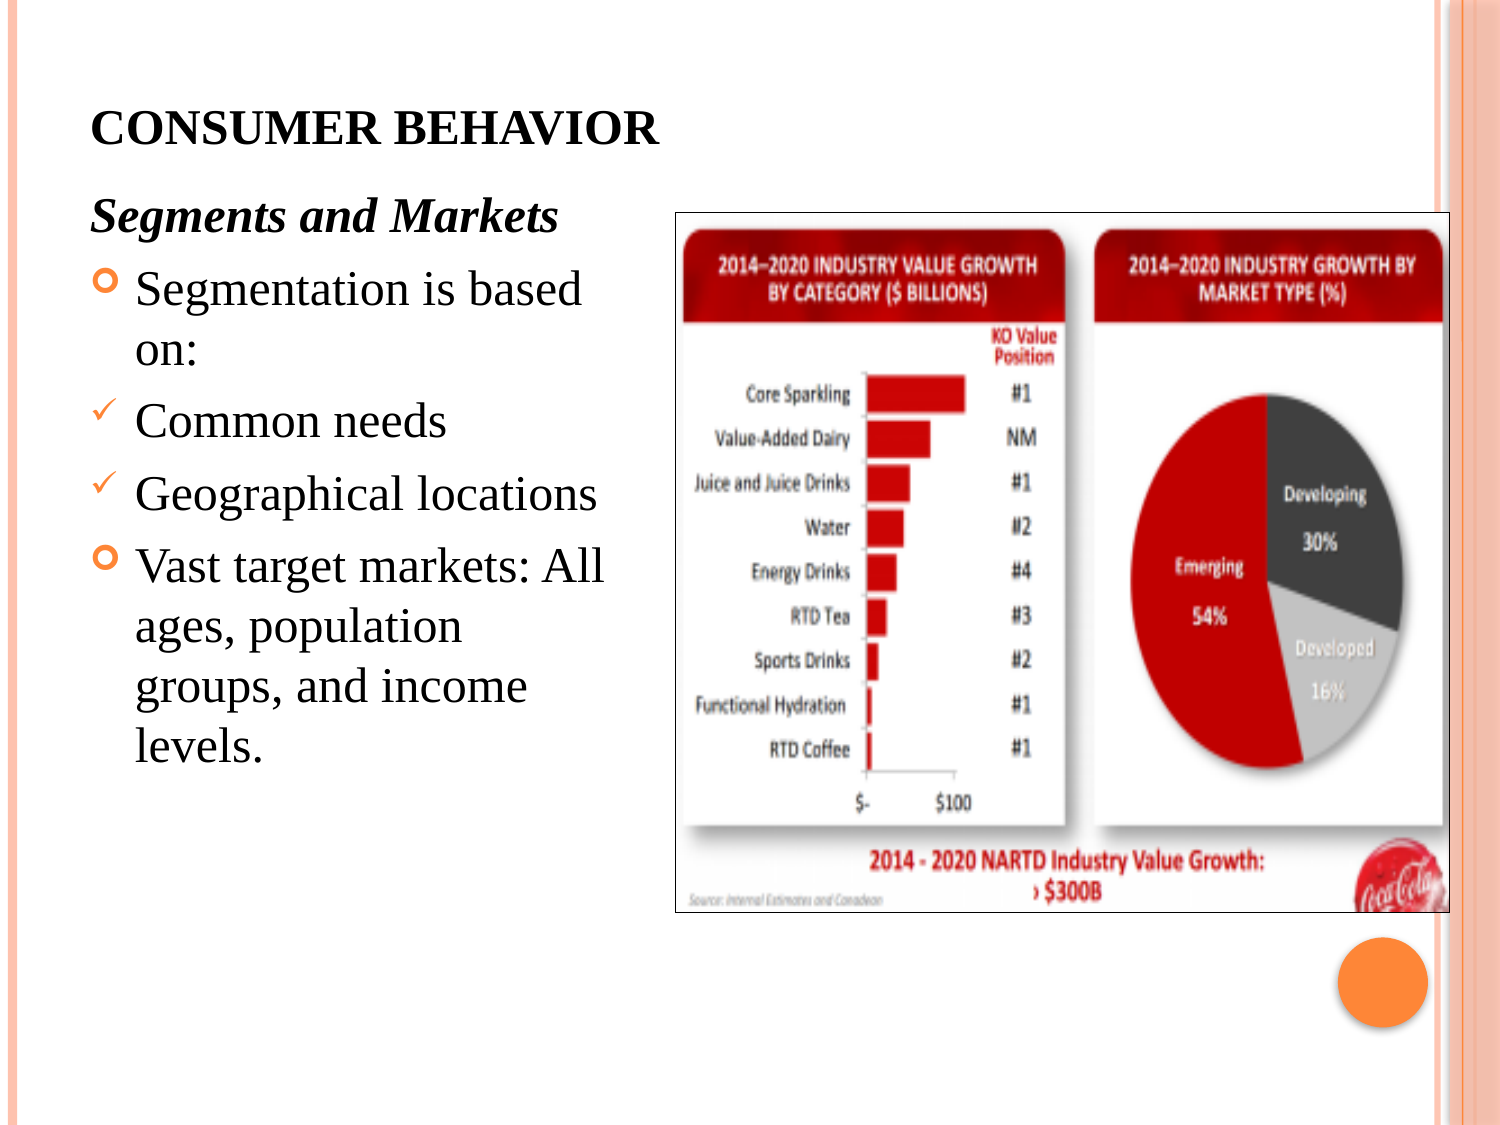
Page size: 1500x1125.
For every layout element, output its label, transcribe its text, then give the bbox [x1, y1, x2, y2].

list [674, 211, 1451, 913]
list Segments and Markets Segmentation is based on: Common needs Geographical locations Vast target markets: All ages, population groups, and income levels. [75, 174, 625, 968]
title Consumer Behavior [75, 24, 1425, 163]
